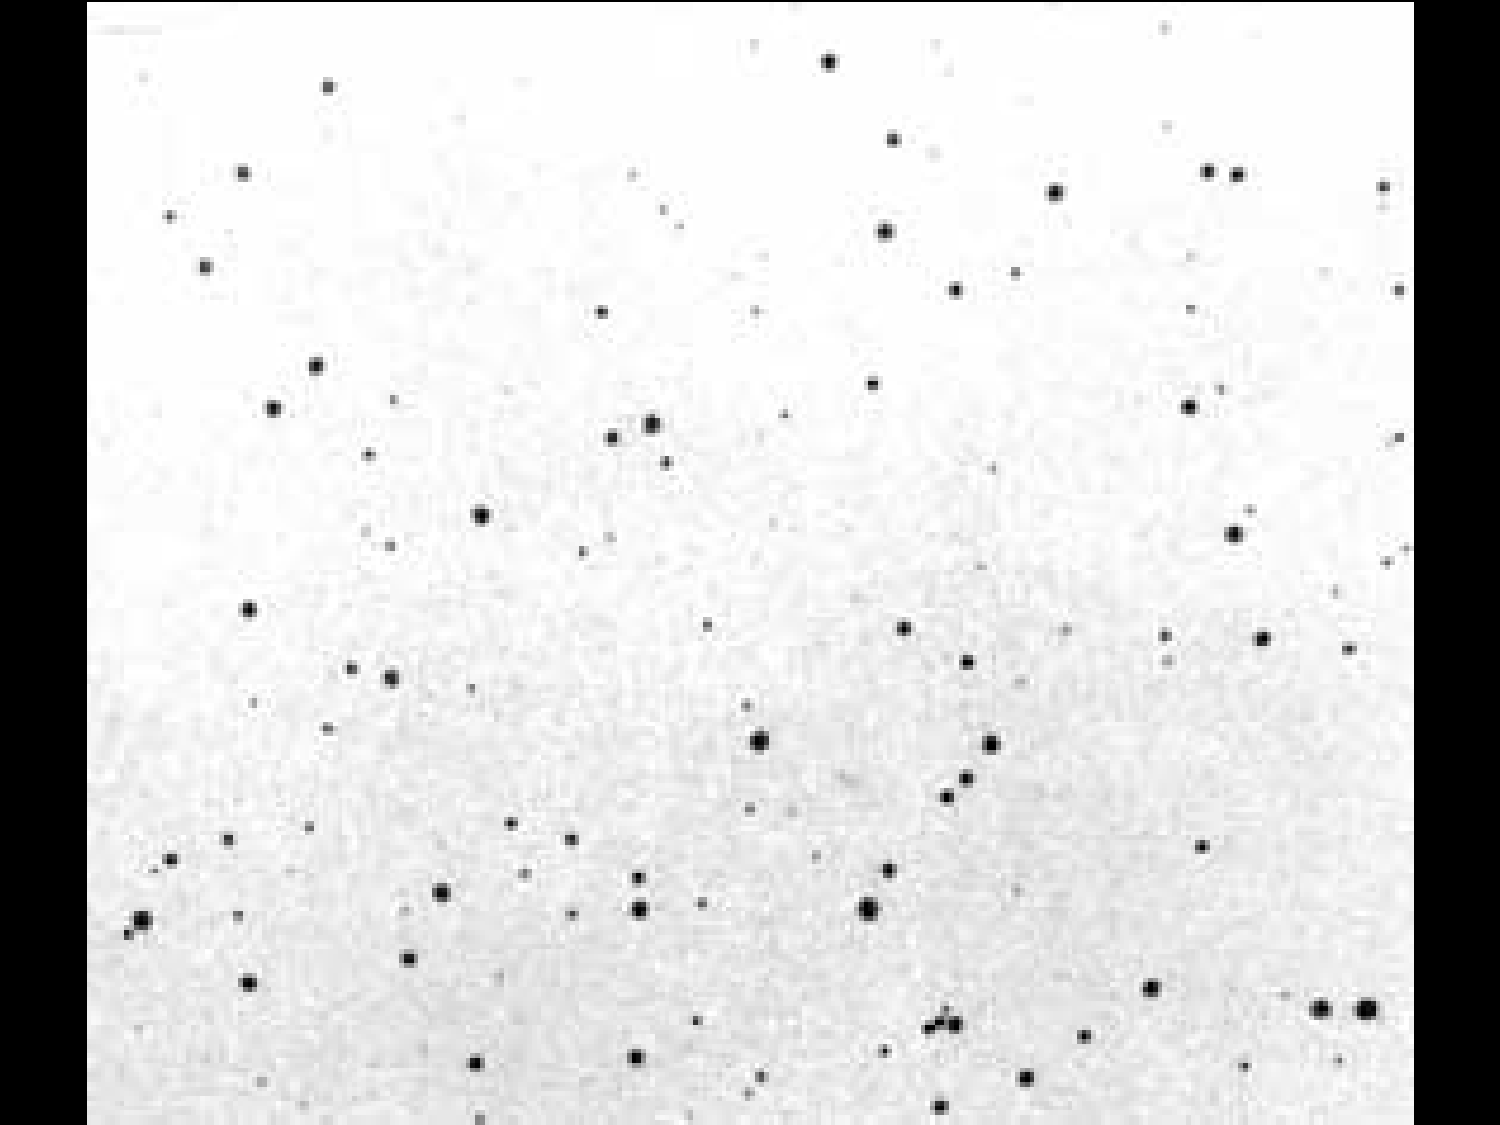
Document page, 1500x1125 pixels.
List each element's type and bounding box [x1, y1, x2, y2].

picture [87, 2, 1415, 1125]
